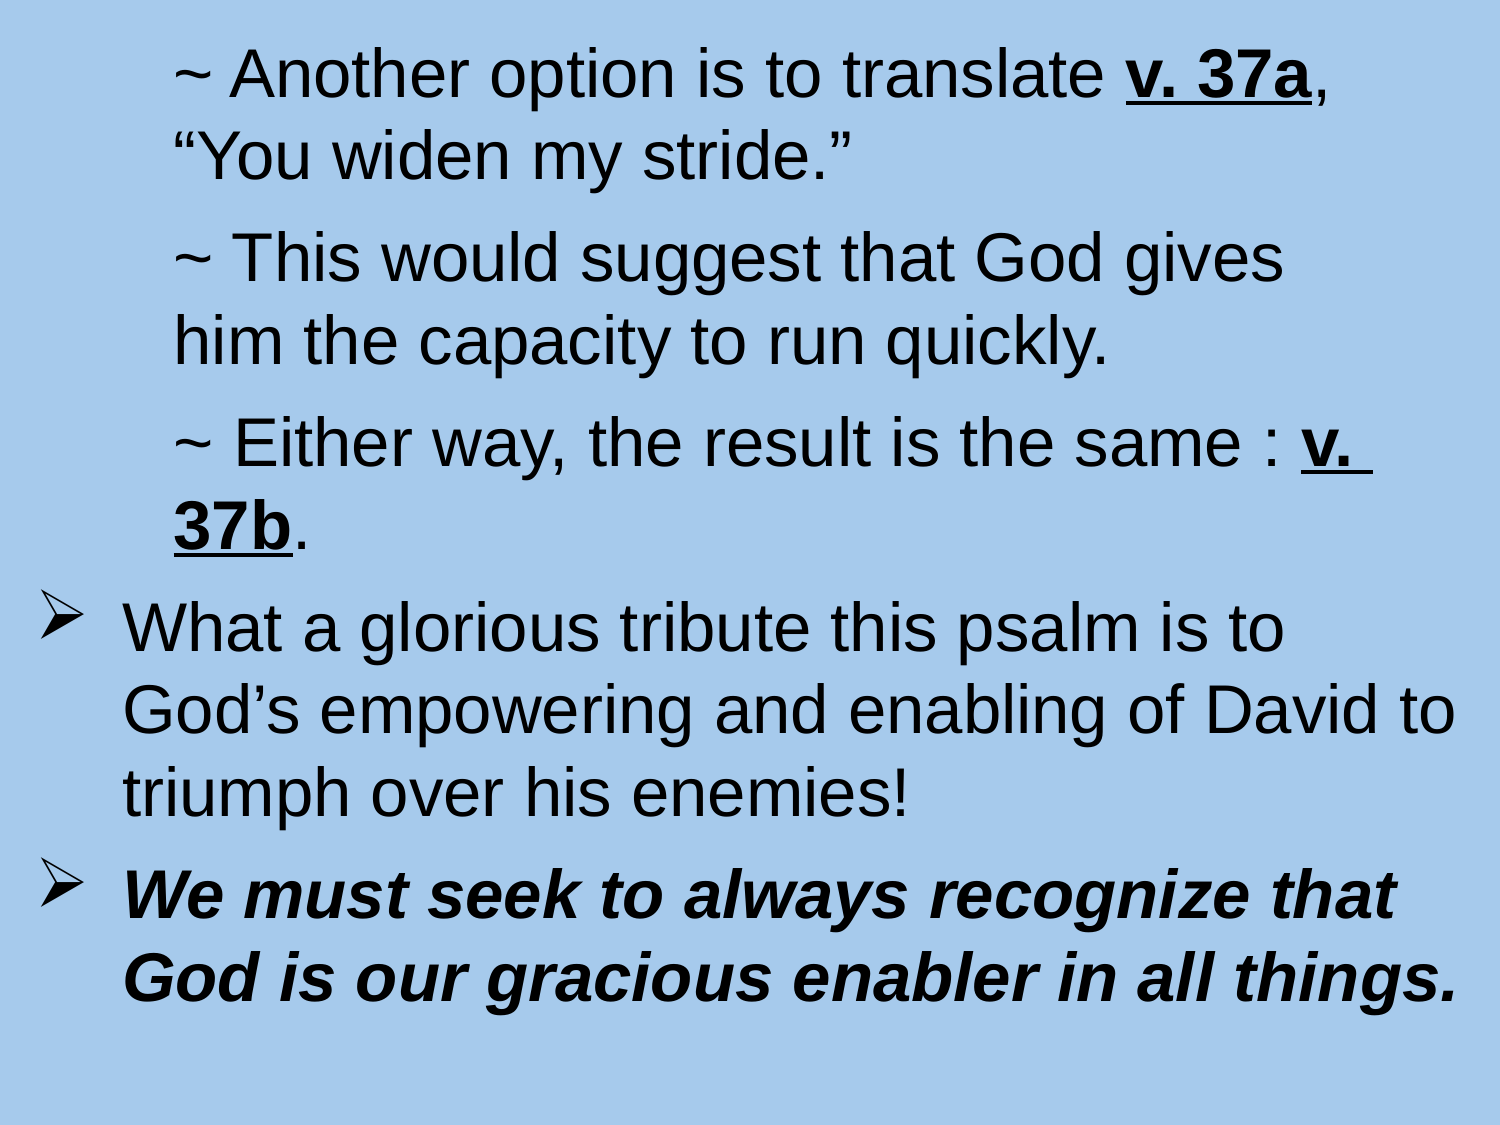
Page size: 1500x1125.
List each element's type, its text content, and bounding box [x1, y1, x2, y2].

subtitle ~ Another option is to translate v. 37a, “You widen my stride.” ~ This would suggest that God gives him the capacity to run quickly. ~ Either way, the result is the same : v. 37b. What a glorious tribute this psalm is to God’s empowering and enabling of David to triumph over his enemies! We must seek to always recognize that God is our gracious enabler in all things. [20, 20, 1482, 1108]
